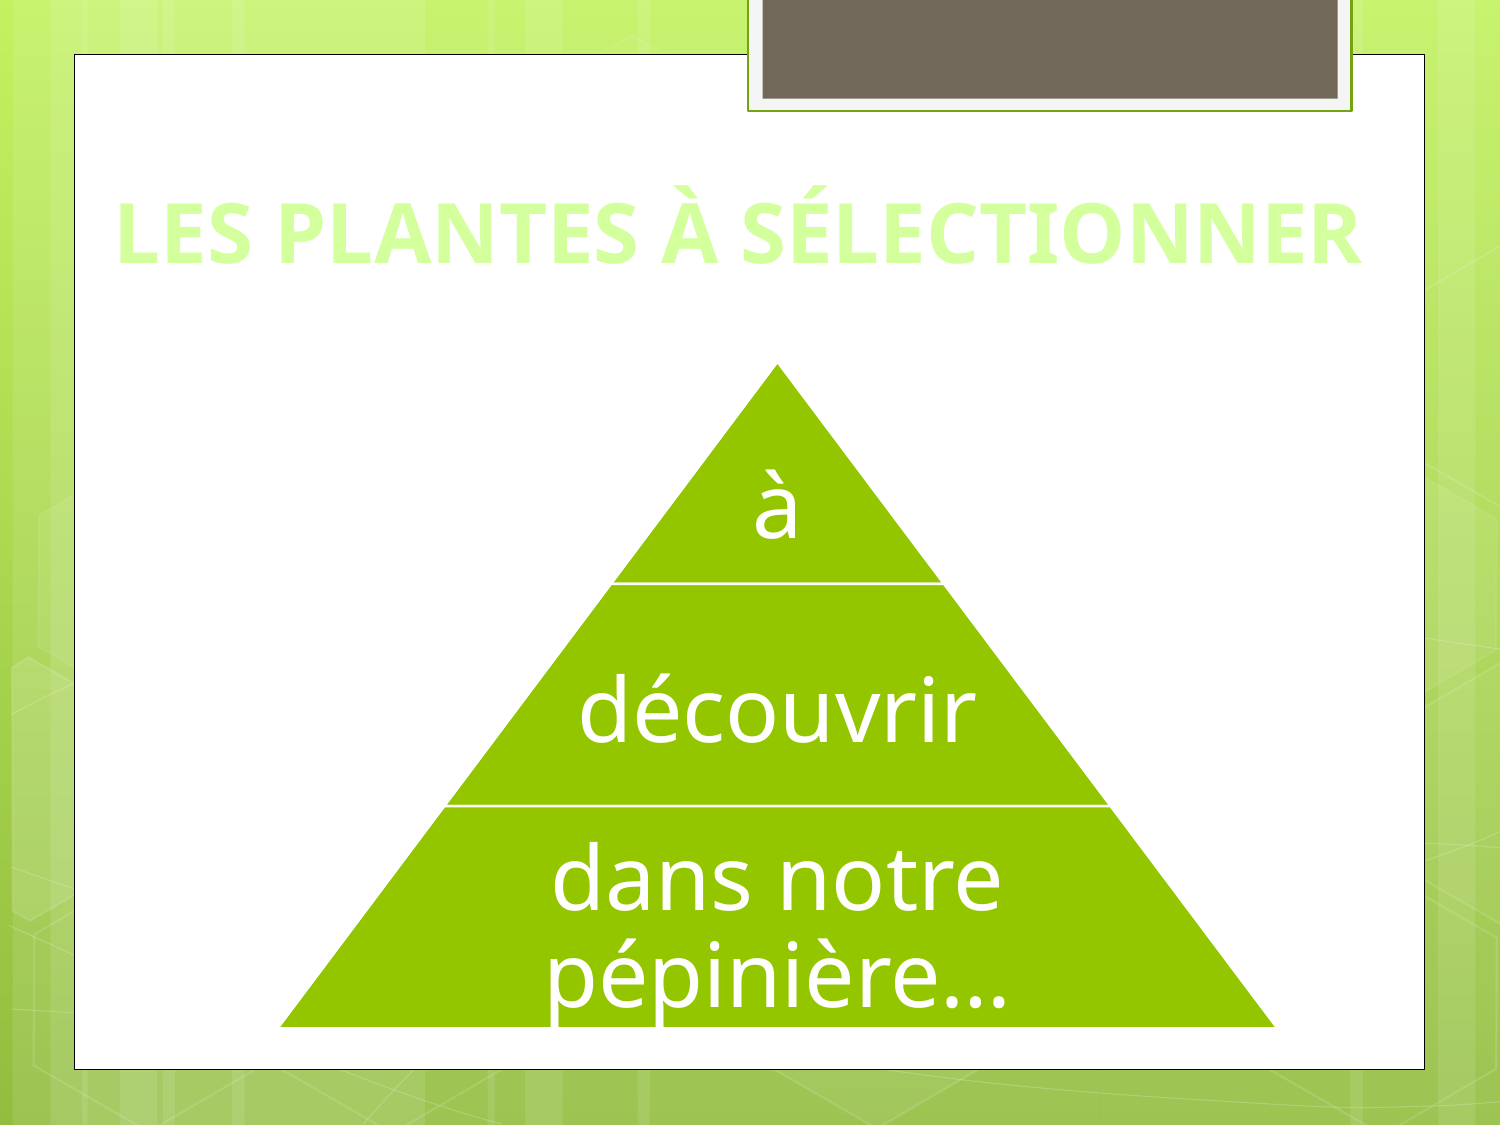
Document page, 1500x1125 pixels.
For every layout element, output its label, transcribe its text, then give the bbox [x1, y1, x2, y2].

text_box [277, 361, 1278, 1029]
text_box LES PLANTES À SÉLECTIONNER [88, 172, 1411, 288]
